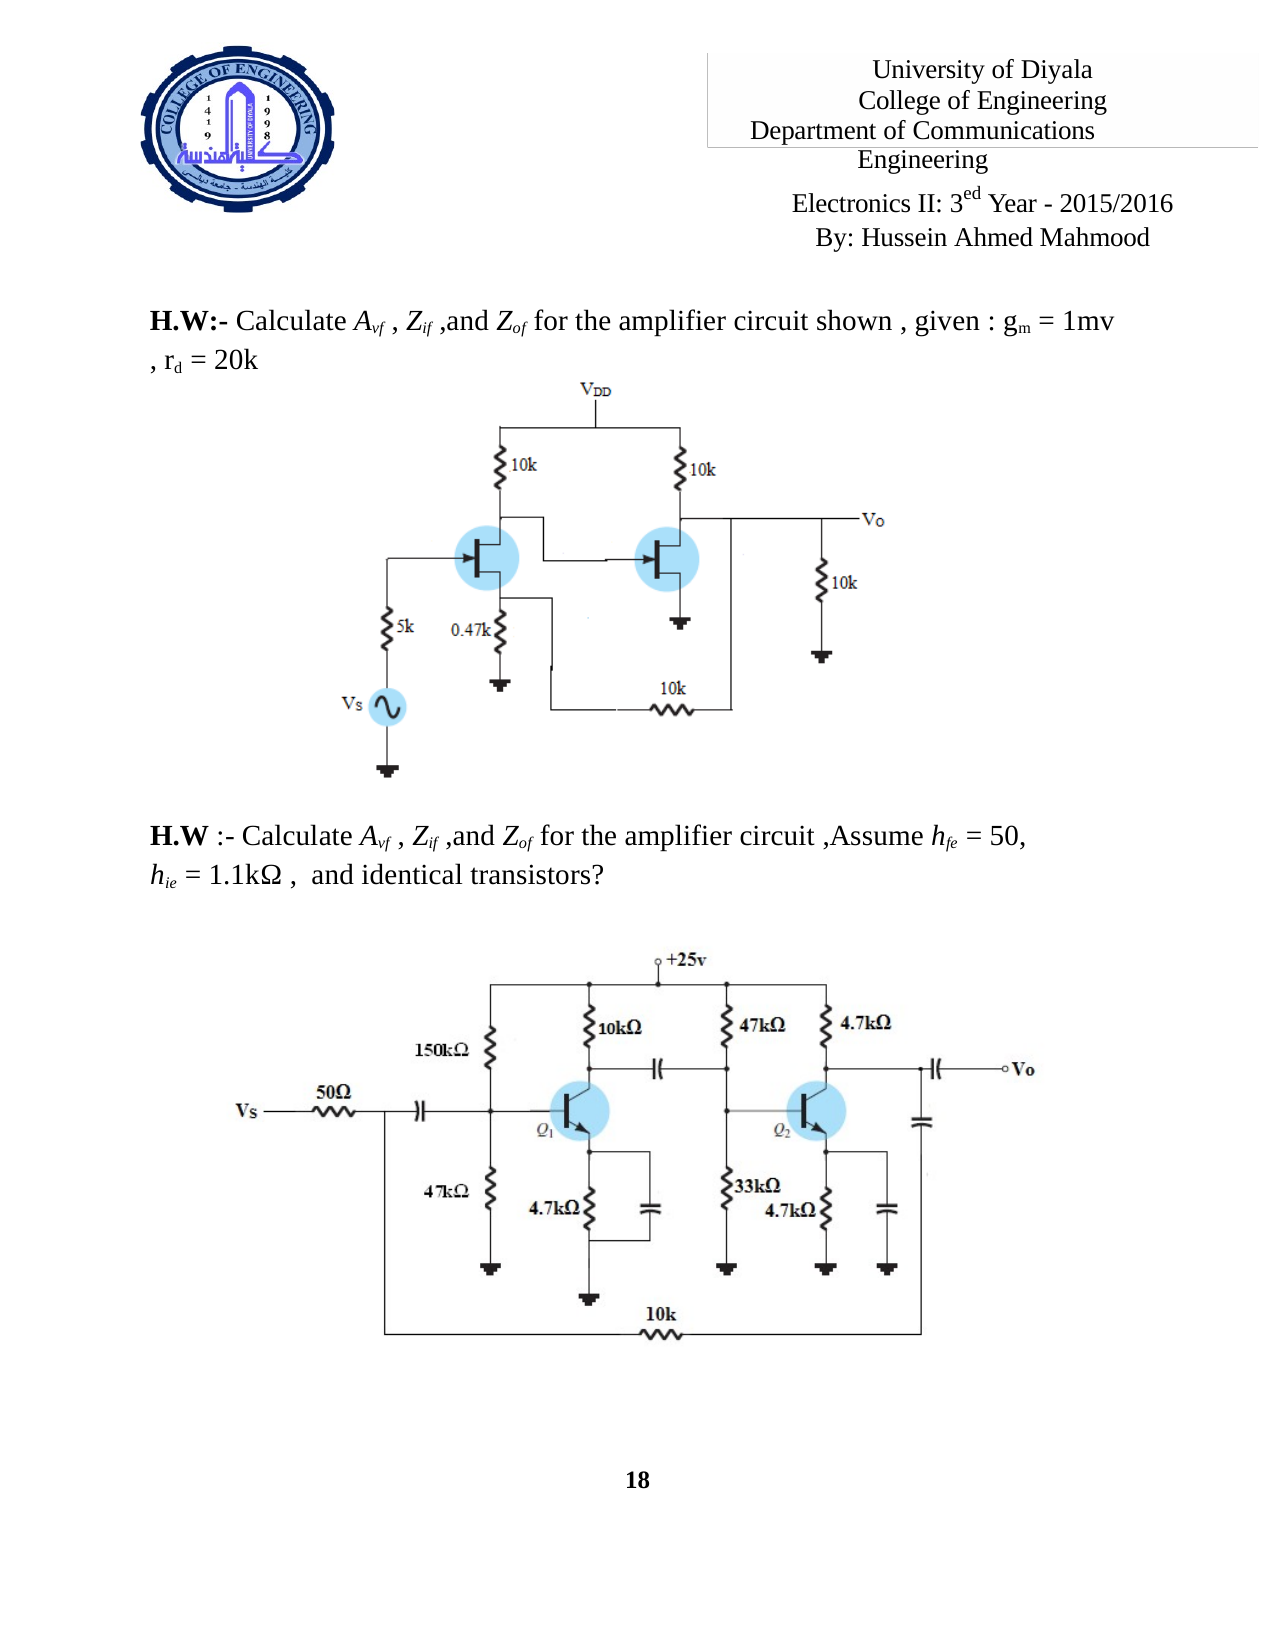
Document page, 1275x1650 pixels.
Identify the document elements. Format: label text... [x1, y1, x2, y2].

slide_number 18 [620, 1463, 655, 1496]
text_box University of Diyala College of Engineering Department of Communications Engineering Electronics II: 3ed Year - 2015/2016 By: Hussein Ahmed Mahmood H.W:- Calculate Avf , Zif ,and Zof for the amplifier circuit shown , given : gm = 1mv , rd = 20k [147, 52, 1229, 343]
text_box H.W :- Calculate Avf , Zif ,and Zof for the amplifier circuit ,Assume hfe = 50, hie = 1.1kΩ , and identical transistors? [147, 816, 1029, 895]
text_box [312, 359, 913, 805]
text_box [226, 927, 1063, 1362]
text_box [140, 42, 335, 213]
picture [1229, 53, 1270, 225]
